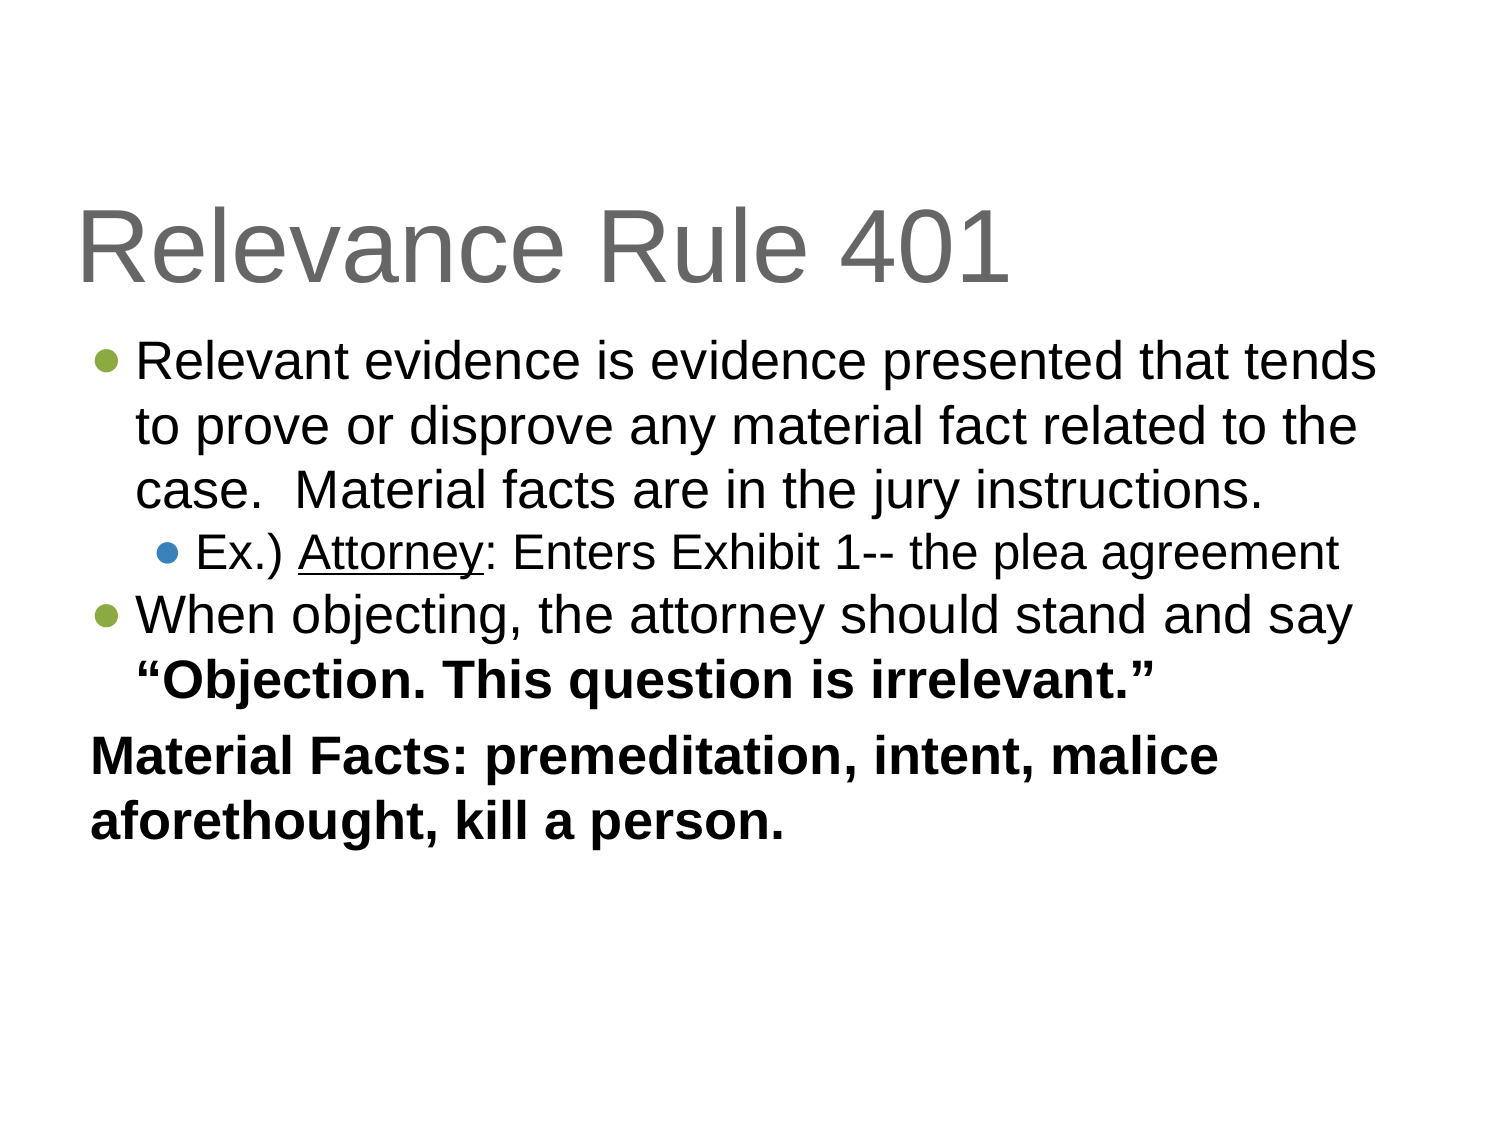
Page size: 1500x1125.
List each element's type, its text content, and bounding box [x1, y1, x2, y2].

title Relevance Rule 401 [75, 115, 1425, 303]
list Relevant evidence is evidence presented that tends to prove or disprove any material fact related to the case. Material facts are in the jury instructions. Ex.) Attorney: Enters Exhibit 1-- the plea agreement When objecting, the attorney should stand and say “Objection. This question is irrelevant.” Material Facts: premeditation, intent, malice aforethought, kill a person. [75, 317, 1425, 1038]
